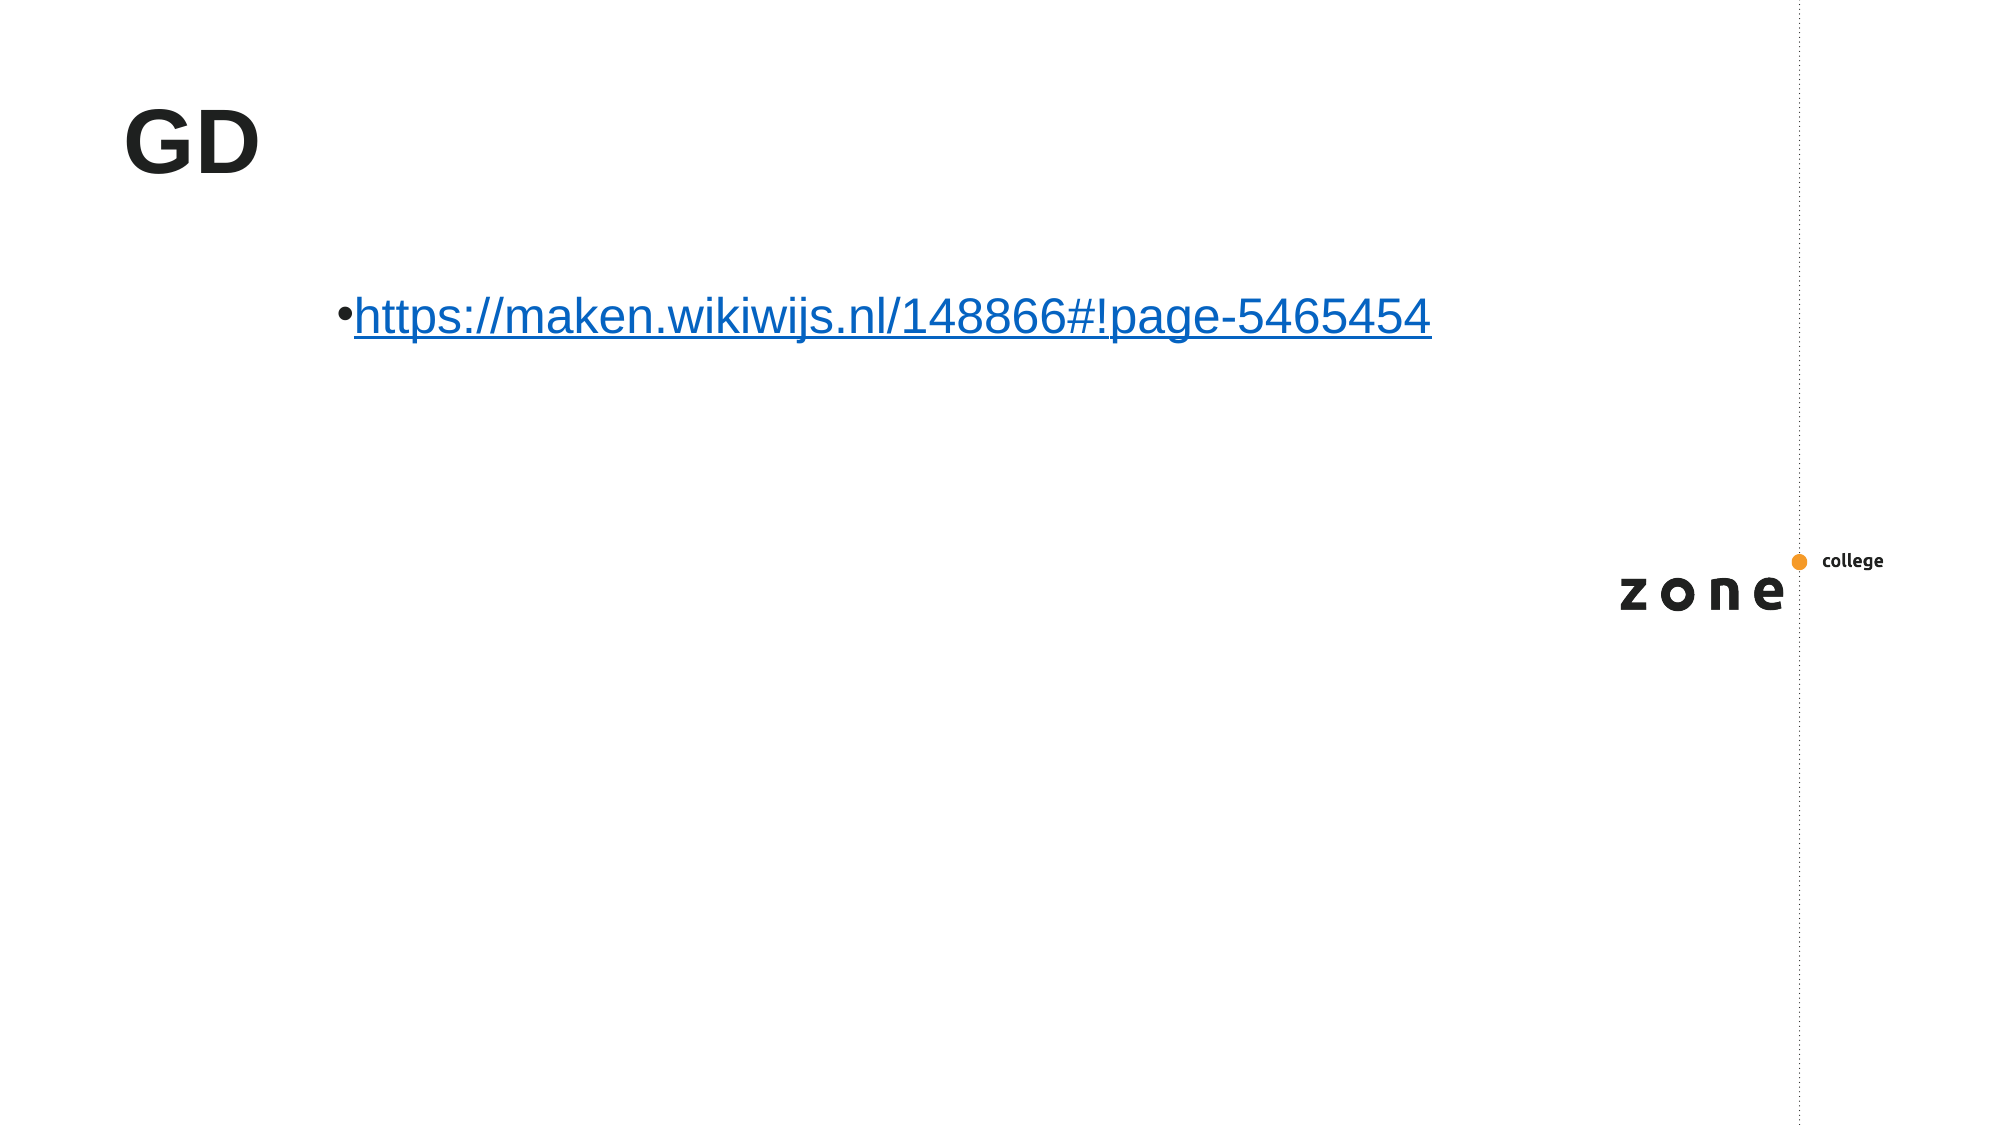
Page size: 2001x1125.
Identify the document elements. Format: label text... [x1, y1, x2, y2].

list https://maken.wikiwijs.nl/148866#!page-5465454 [336, 283, 1607, 998]
title GD [124, 94, 1607, 272]
picture [1596, 0, 2001, 1125]
